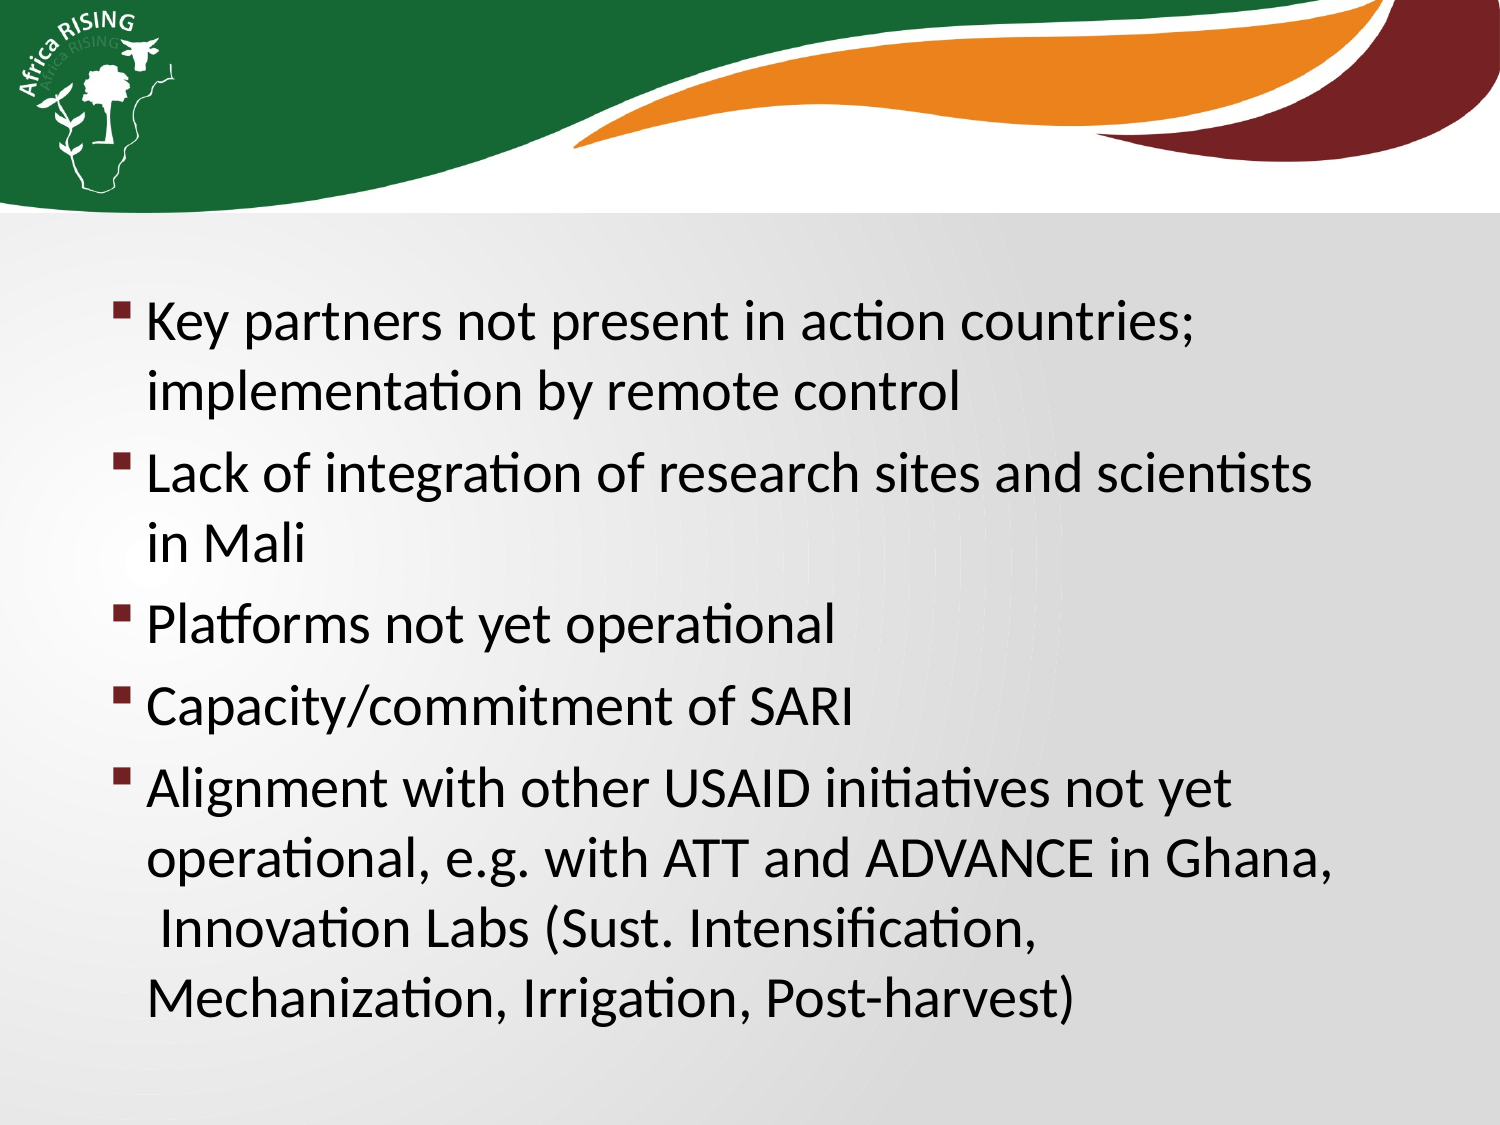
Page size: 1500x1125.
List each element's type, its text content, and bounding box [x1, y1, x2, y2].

picture [0, 0, 1500, 213]
list Key partners not present in action countries; implementation by remote control Lack of integration of research sites and scientists in Mali Platforms not yet operational Capacity/commitment of SARI Alignment with other USAID initiatives not yet operational, e.g. with ATT and ADVANCE in Ghana, Innovation Labs (Sust. Intensification, Mechanization, Irrigation, Post-harvest) [75, 275, 1350, 938]
